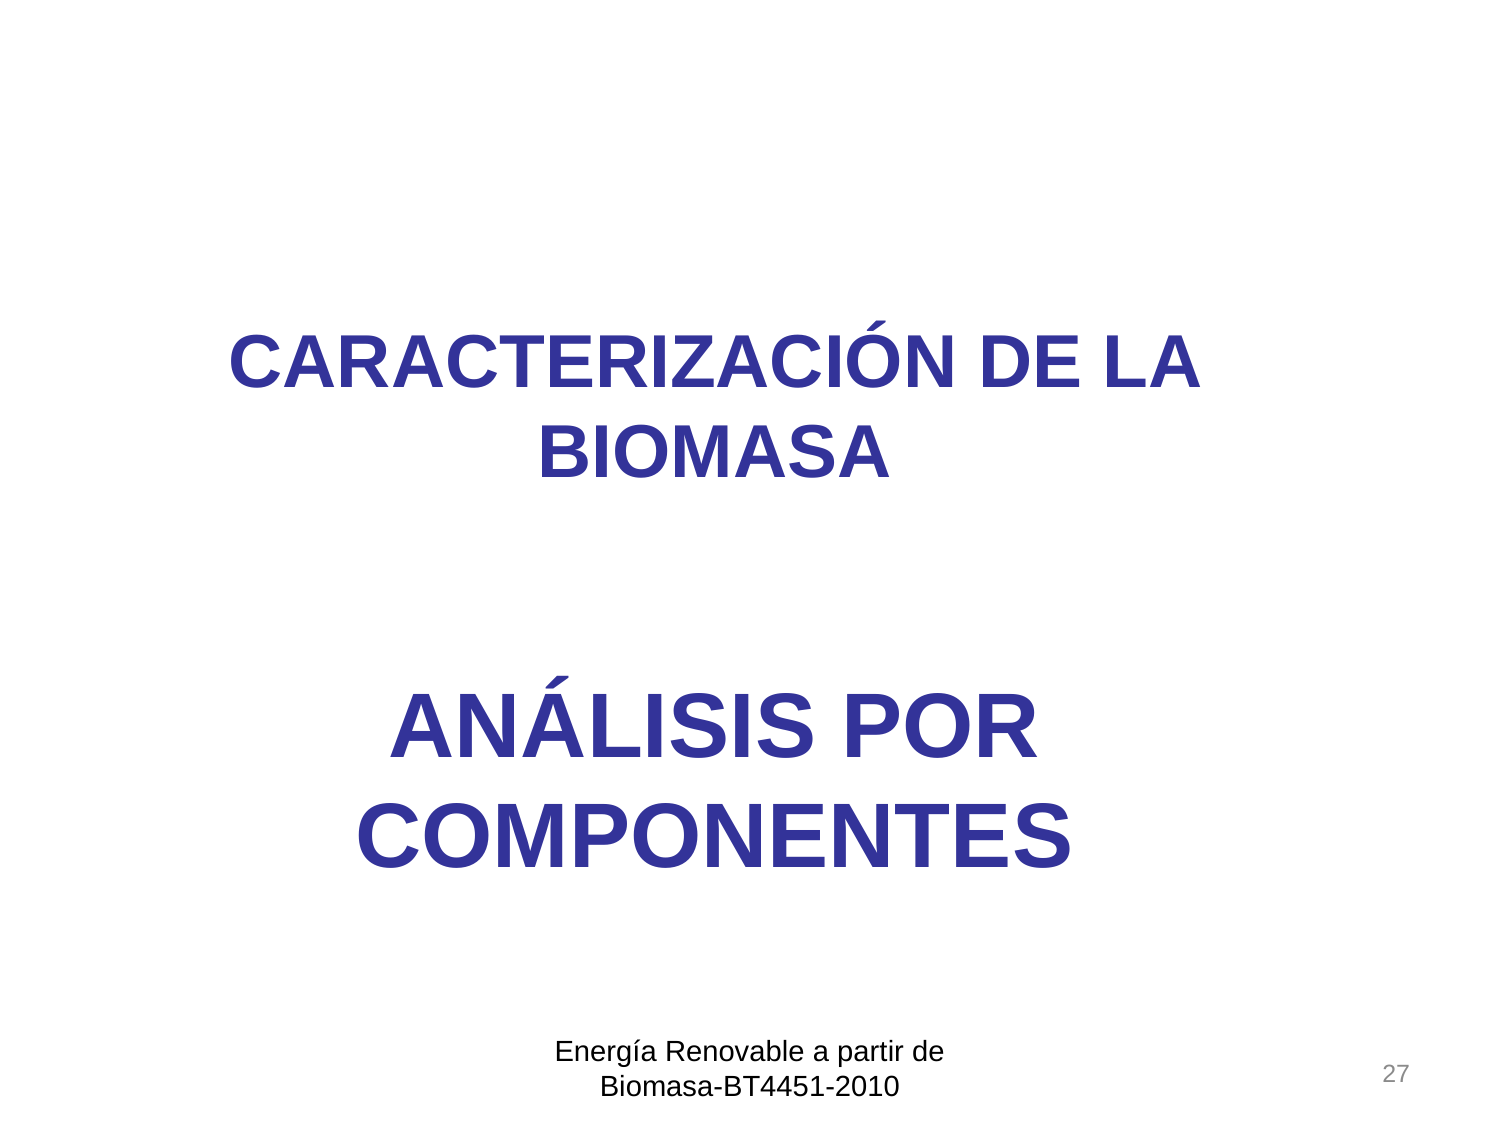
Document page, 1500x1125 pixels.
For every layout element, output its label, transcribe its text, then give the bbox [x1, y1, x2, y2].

footer Energía Renovable a partir de Biomasa-BT4451-2010 [512, 1024, 988, 1103]
text_box 27 [1074, 1042, 1425, 1103]
text_box CARACTERIZACIÓN DE LA BIOMASA ANÁLISIS POR COMPONENTES [93, 304, 1336, 893]
